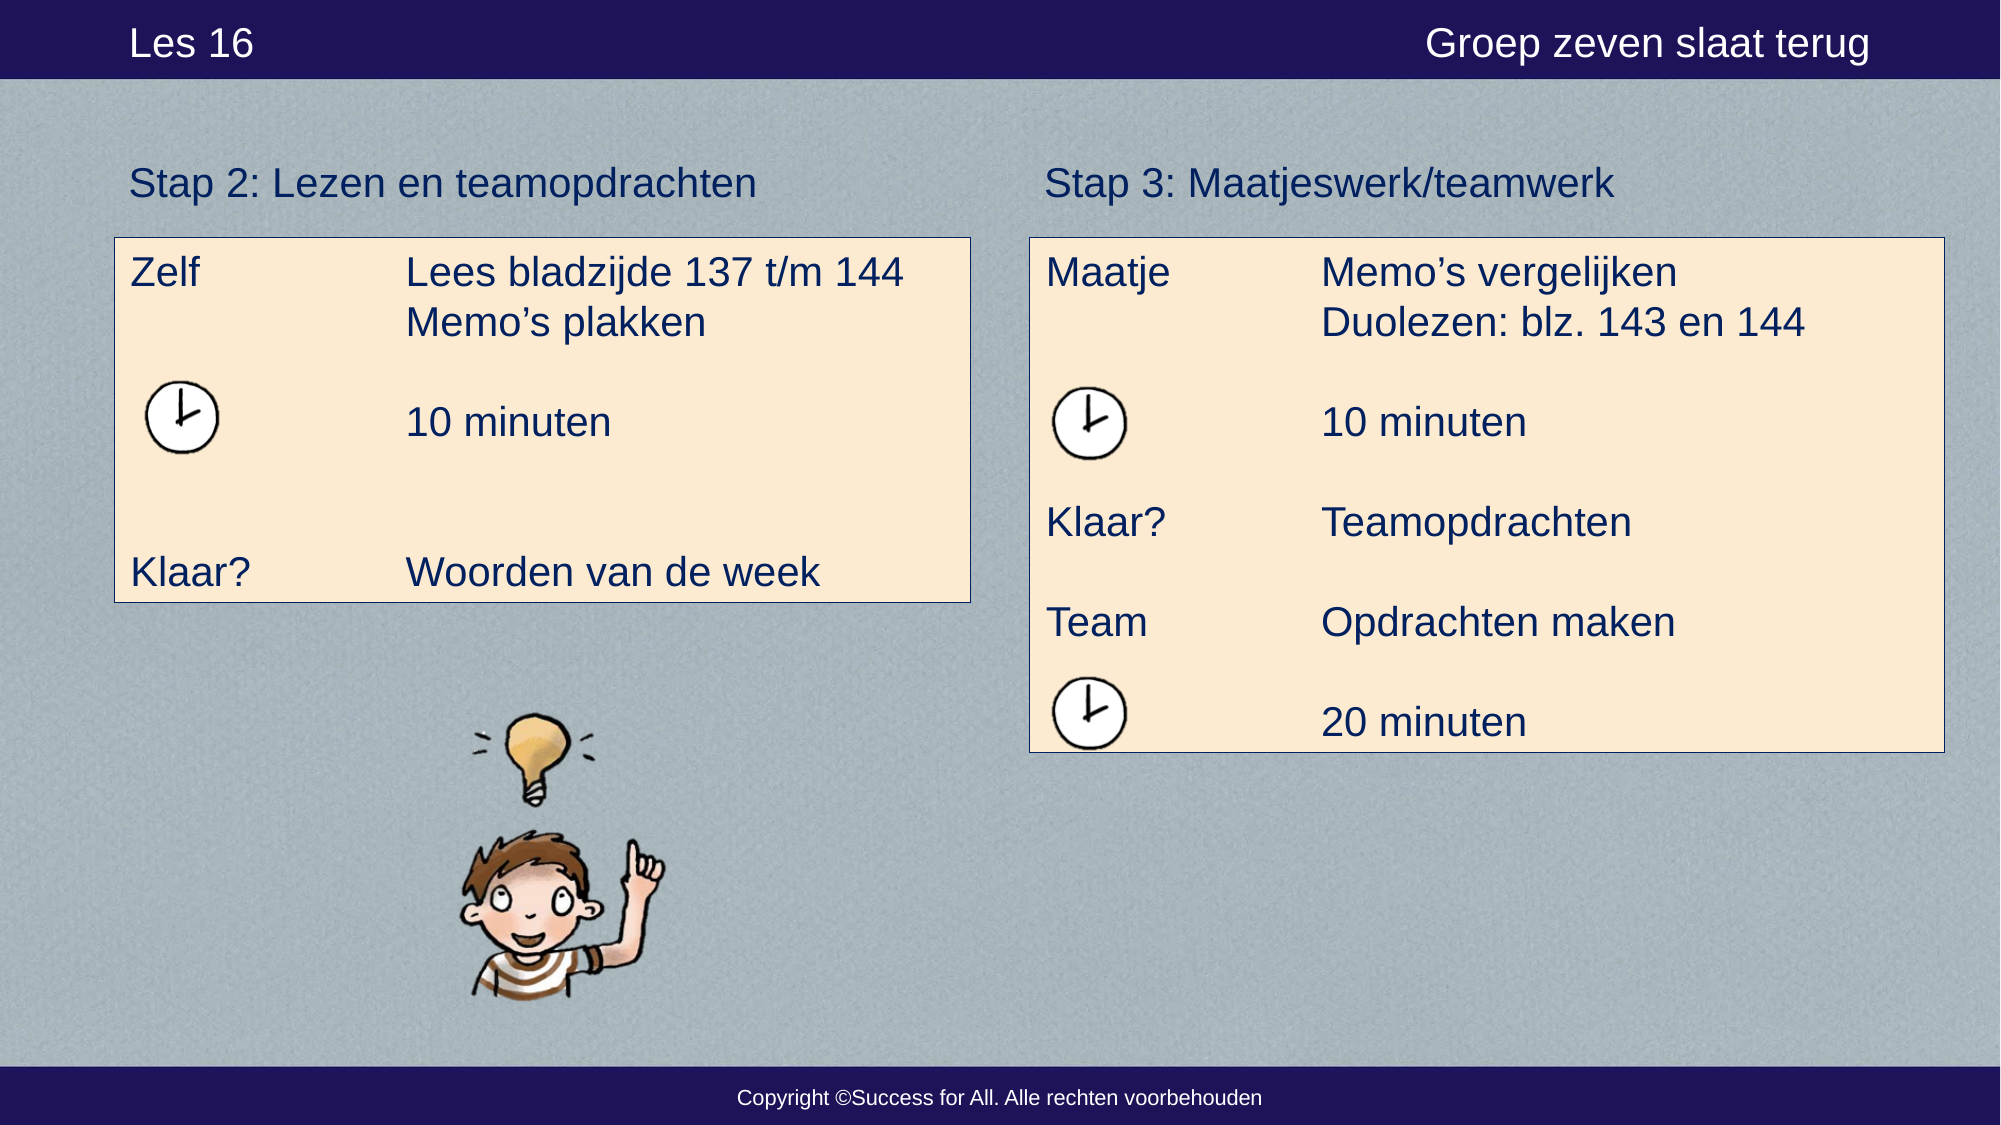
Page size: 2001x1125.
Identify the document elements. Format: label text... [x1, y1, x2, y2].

text_box Groep zeven slaat terug [999, 8, 1886, 73]
text_box Zelf Lees bladzijde 137 t/m 144 Memo’s plakken 10 minuten Klaar? Woorden van de week [114, 237, 971, 603]
text_box Maatje Memo’s vergelijken Duolezen: blz. 143 en 144 10 minuten Klaar? Teamopdrachten Team Opdrachten maken 20 minuten [1029, 237, 1945, 753]
picture [0, 0, 2001, 1125]
text_box Stap 3: Maatjeswerk/teamwerk [1029, 148, 1822, 214]
text_box Stap 2: Lezen en teamopdrachten [114, 148, 907, 214]
text_box Les 16 [114, 8, 354, 73]
text_box Copyright ©Success for All. Alle rechten voorbehouden [0, 1076, 2000, 1125]
